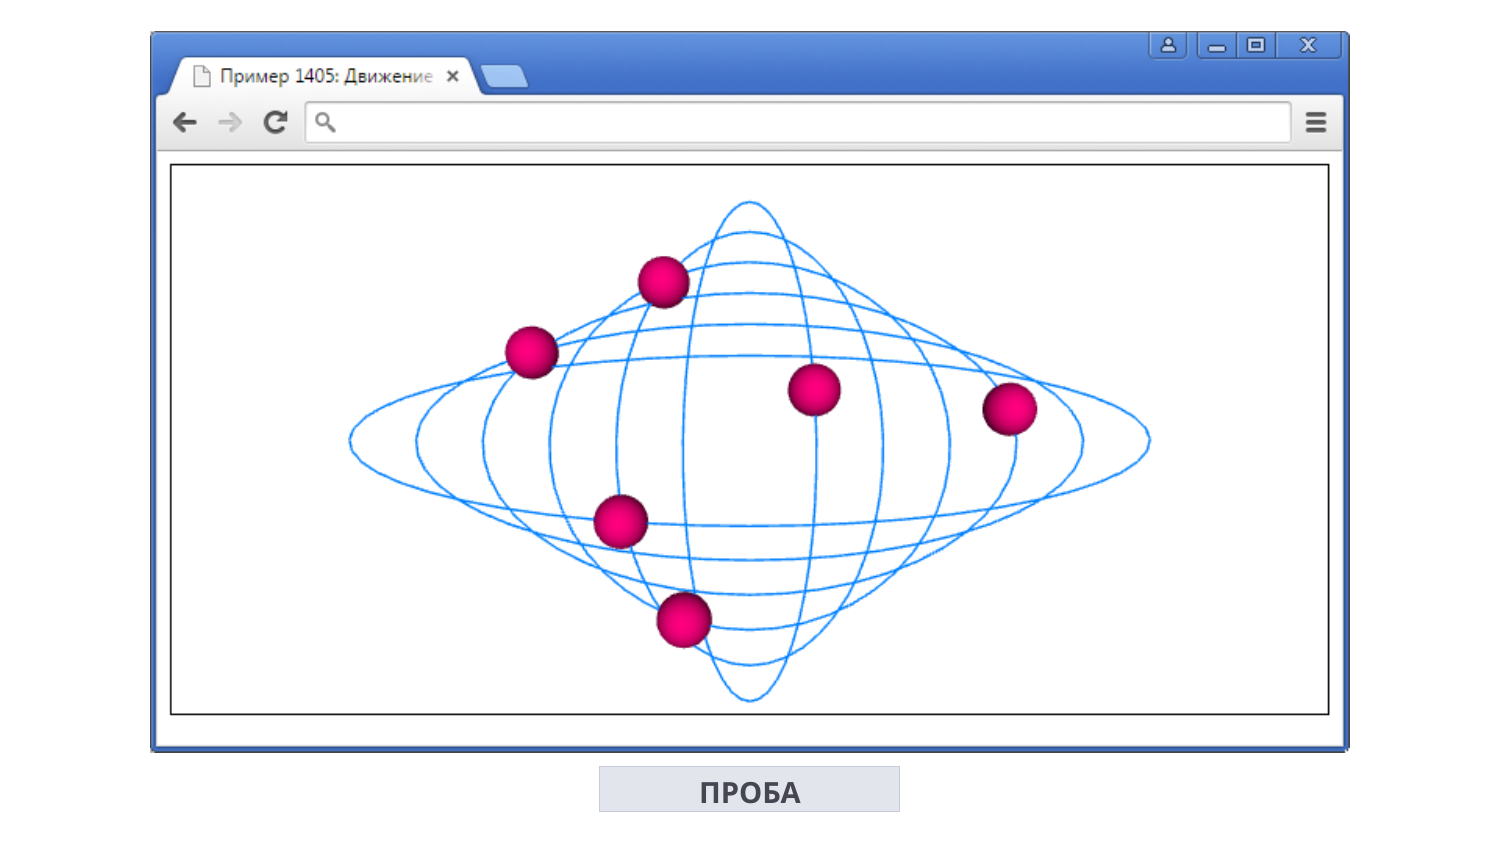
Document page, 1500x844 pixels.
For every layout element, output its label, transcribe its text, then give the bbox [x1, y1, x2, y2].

text_box ПРОБА [599, 766, 900, 812]
picture [149, 31, 1351, 753]
